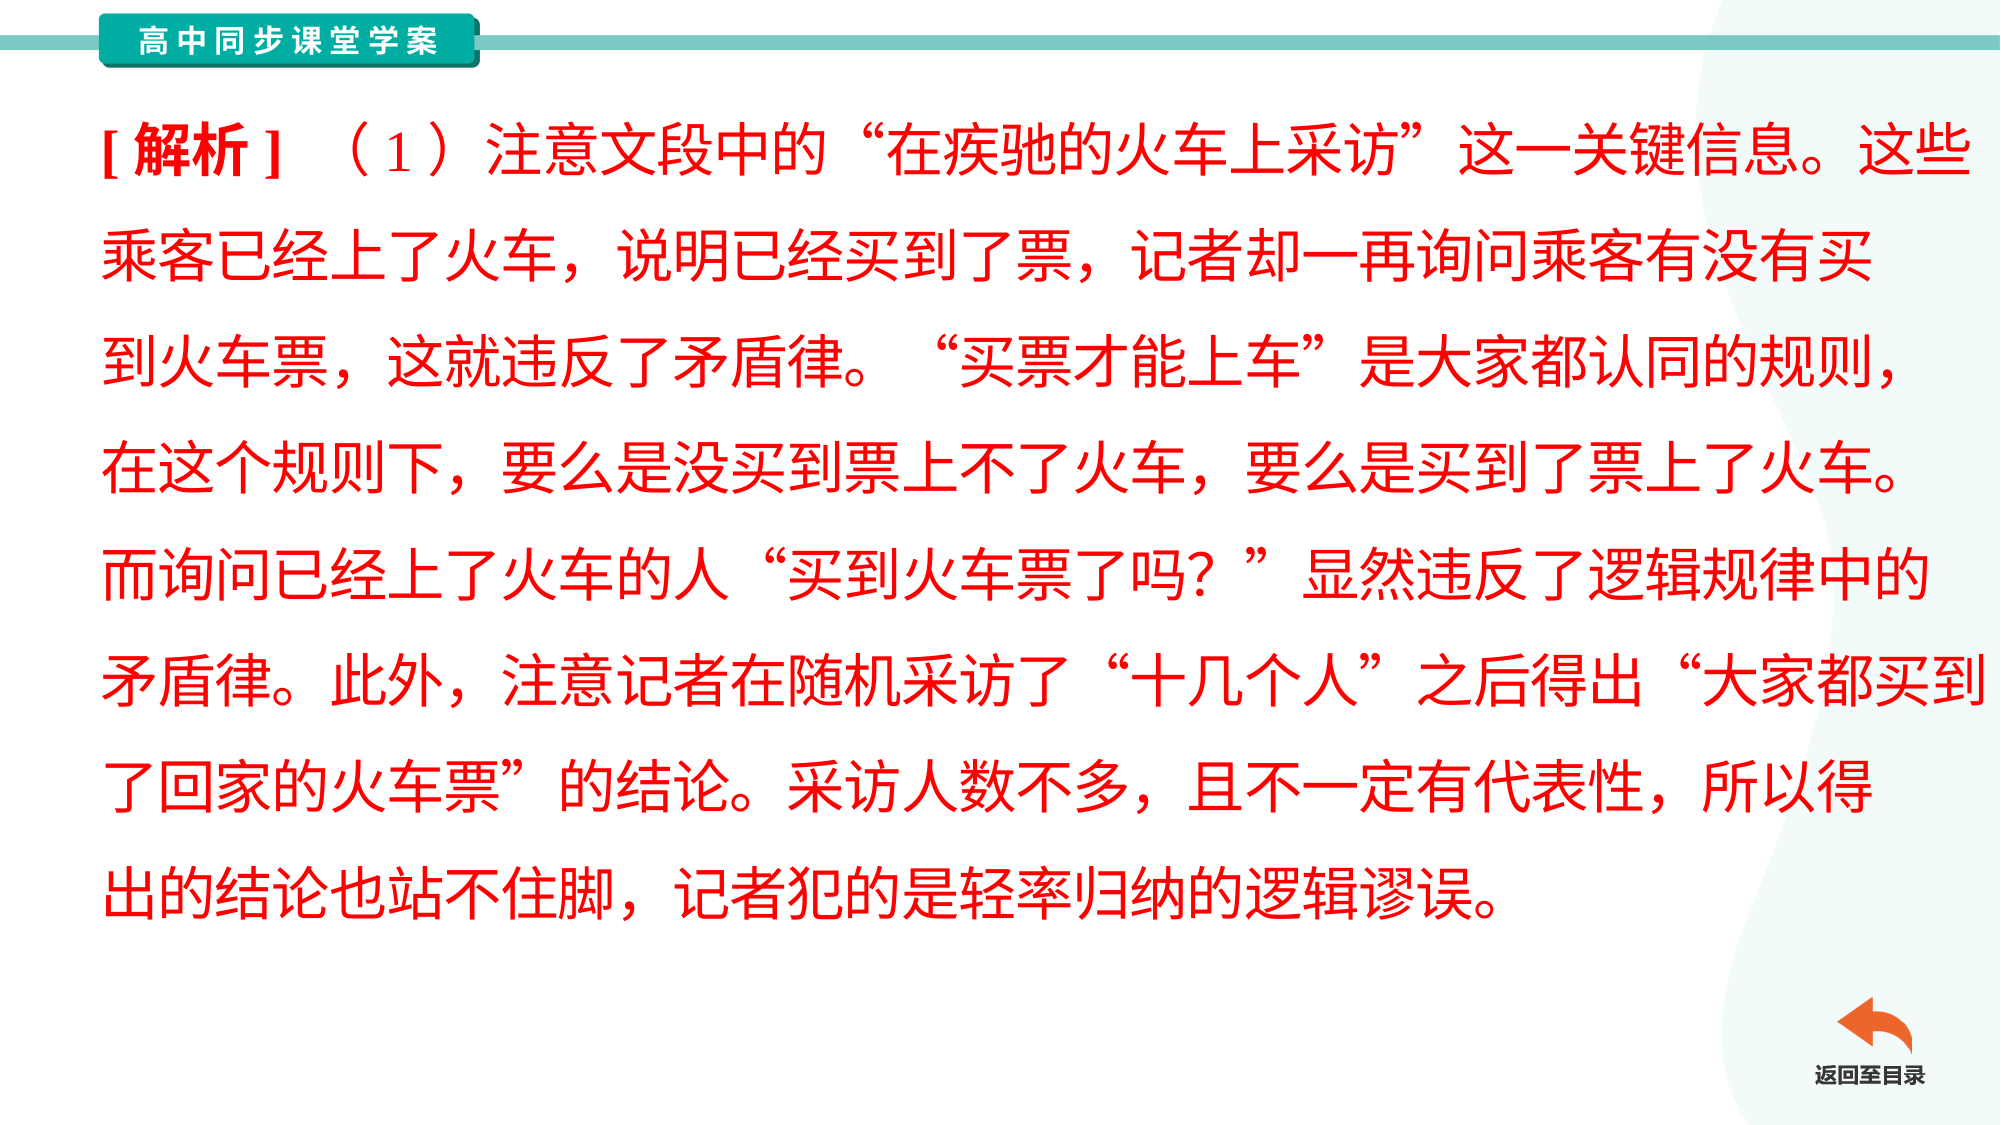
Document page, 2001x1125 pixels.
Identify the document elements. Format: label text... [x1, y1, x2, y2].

text_box [解析] （1）注意文段中的“在疾驰的火车上采访”这一关键信息。这些 乘客已经上了火车，说明已经买到了票，记者却一再询问乘客有没有买 到火车票，这就违反了矛盾律。“买票才能上车”是大家都认同的规则， 在这个规则下，要么是没买到票上不了火车，要么是买到了票上了火车。 而询问已经上了火车的人“买到火车票了吗？”显然违反了逻辑规律中的 矛盾律。此外，注意记者在随机采访了“十几个人”之后得出“大家都买到 了回家的火车票”的结论。采访人数不多，且不一定有代表性，所以得 出的结论也站不住脚，记者犯的是轻率归纳的逻辑谬误。 [100, 76, 1899, 927]
picture [0, 0, 2000, 1125]
